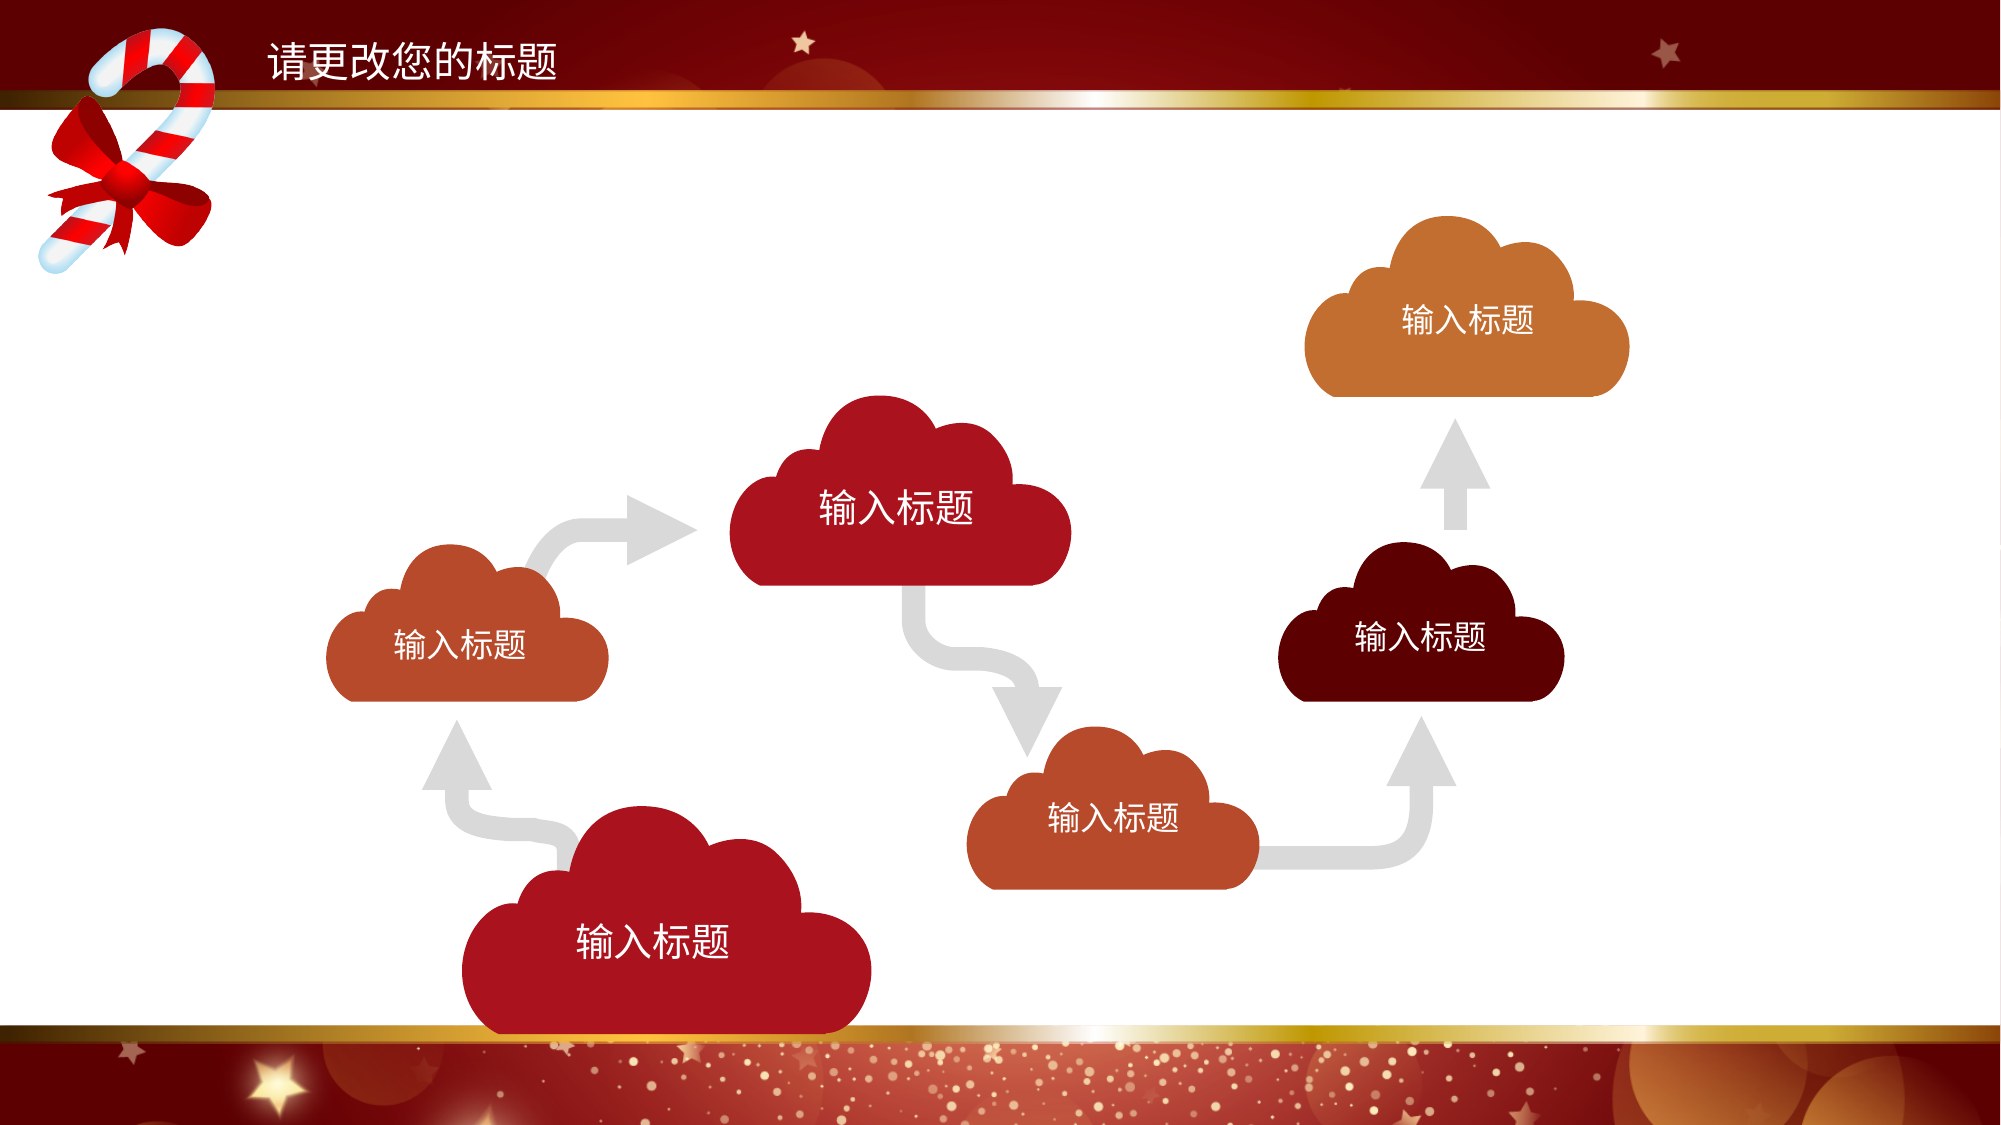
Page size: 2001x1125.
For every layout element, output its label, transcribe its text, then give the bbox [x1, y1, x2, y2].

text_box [1278, 542, 1565, 702]
text_box [912, 586, 1029, 726]
text_box [1449, 418, 1462, 531]
picture [0, 0, 2001, 274]
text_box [966, 726, 1260, 890]
text_box [450, 719, 516, 816]
text_box [1260, 715, 1428, 859]
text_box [729, 395, 1072, 586]
picture [0, 1026, 2001, 1125]
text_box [461, 806, 872, 1035]
text_box [551, 523, 698, 562]
text_box 请更改您的标题 [251, 28, 729, 94]
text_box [1304, 215, 1630, 397]
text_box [326, 544, 609, 702]
